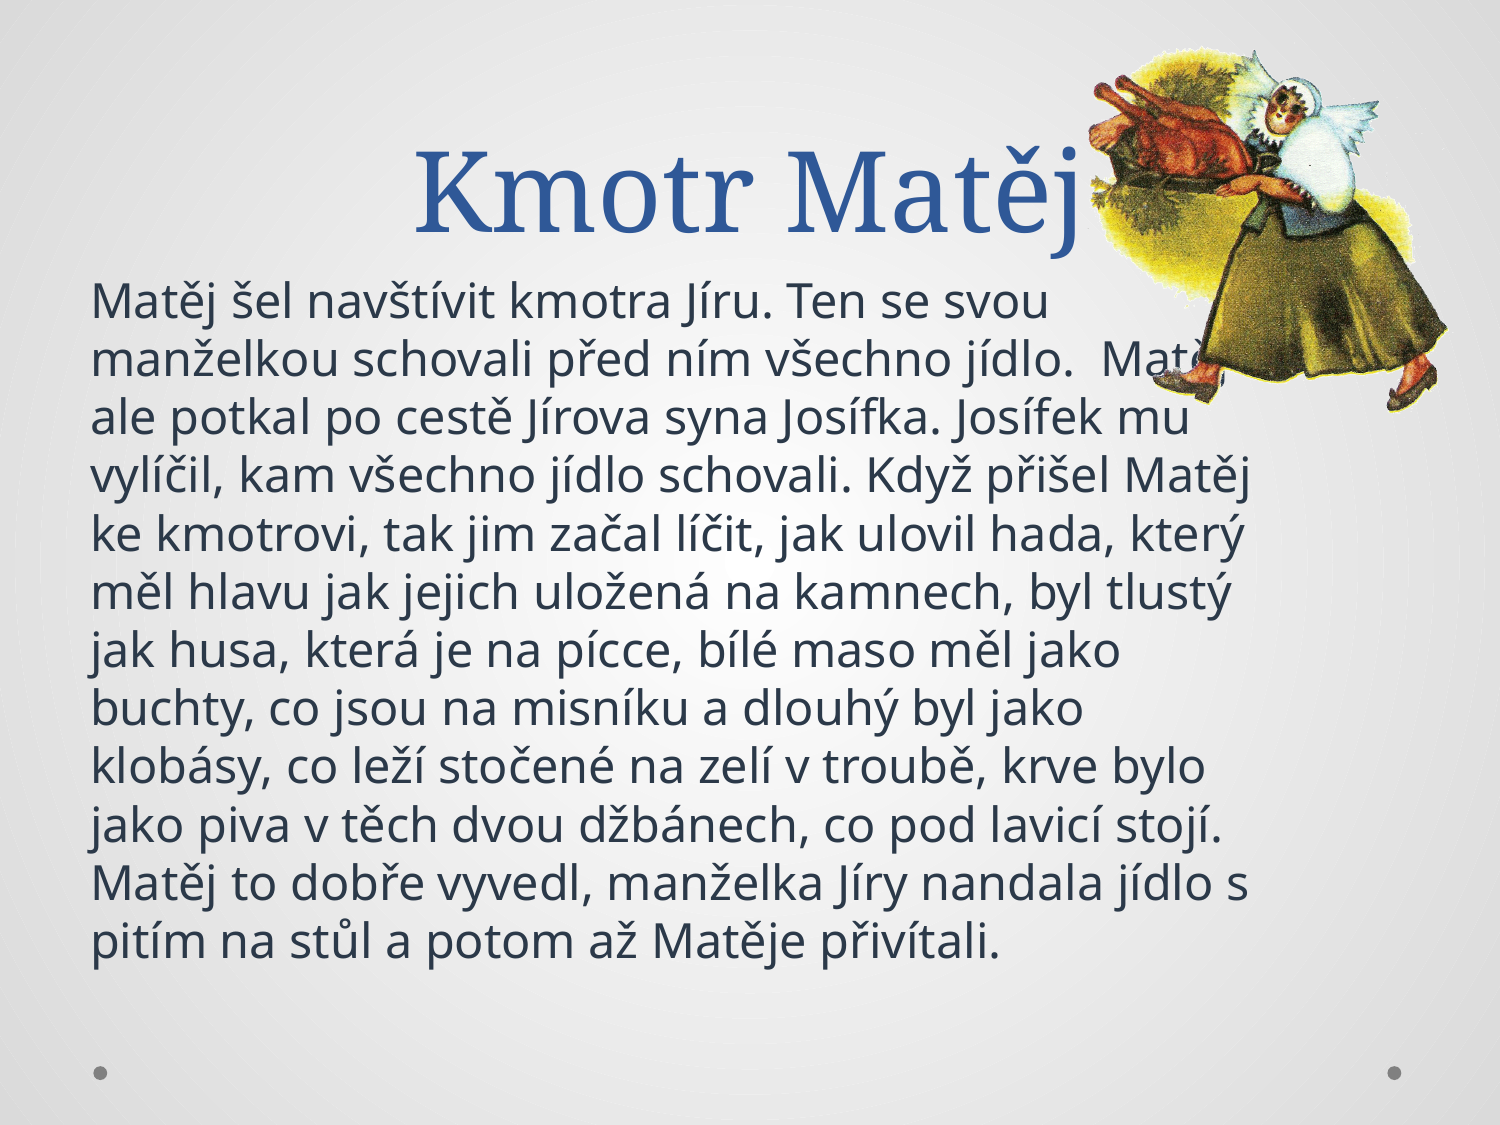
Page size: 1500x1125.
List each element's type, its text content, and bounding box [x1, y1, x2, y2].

list Matěj šel navštívit kmotra Jíru. Ten se svou manželkou schovali před ním všechno jídlo. Matěj ale potkal po cestě Jírova syna Josífka. Josífek mu vylíčil, kam všechno jídlo schovali. Když přišel Matěj ke kmotrovi, tak jim začal líčit, jak ulovil hada, který měl hlavu jak jejich uložená na kamnech, byl tlustý jak husa, která je na pícce, bílé maso měl jako buchty, co jsou na misníku a dlouhý byl jako klobásy, co leží stočené na zelí v troubě, krve bylo jako piva v těch dvou džbánech, co pod lavicí stojí. Matěj to dobře vyvedl, manželka Jíry nandala jídlo s pitím na stůl a potom až Matěje přivítali. [75, 262, 1270, 988]
picture [1080, 42, 1459, 418]
title Kmotr Matěj [75, 0, 1425, 262]
